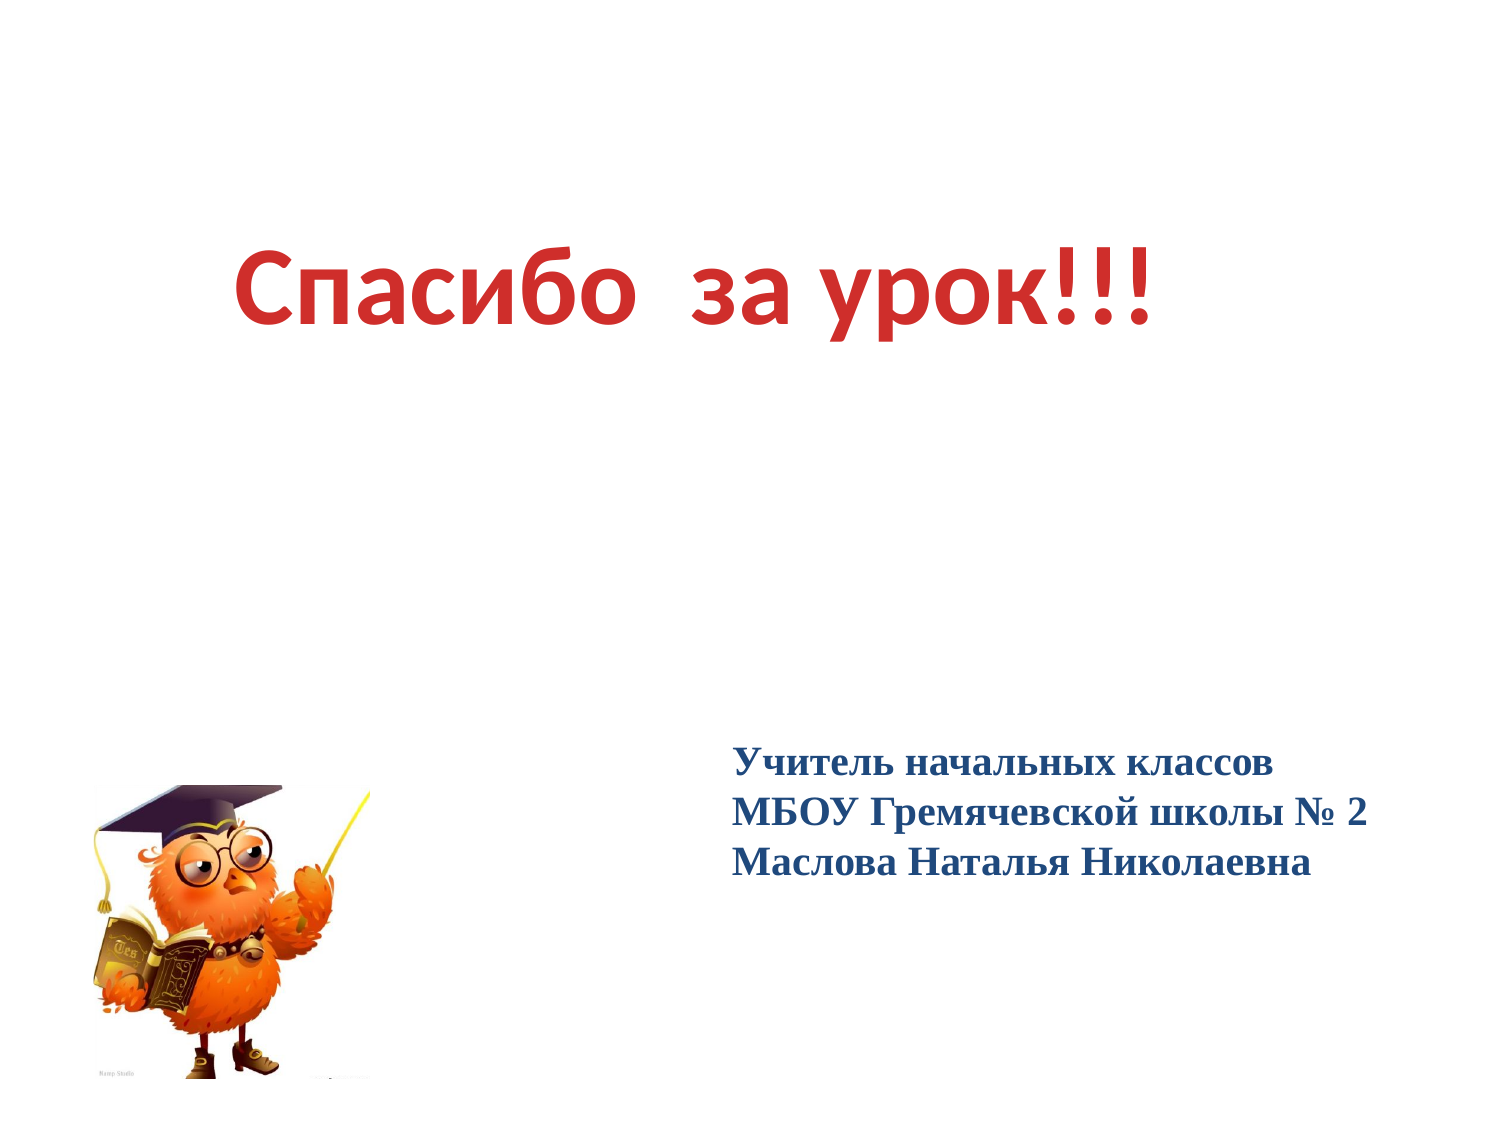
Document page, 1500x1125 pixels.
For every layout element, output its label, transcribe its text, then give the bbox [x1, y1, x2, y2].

text_box Спасибо за урок!!! [195, 204, 1198, 355]
picture [93, 784, 371, 1079]
text_box Учитель начальных классов МБОУ Гремячевской школы № 2 Маслова Наталья Николаевна [717, 726, 1384, 892]
